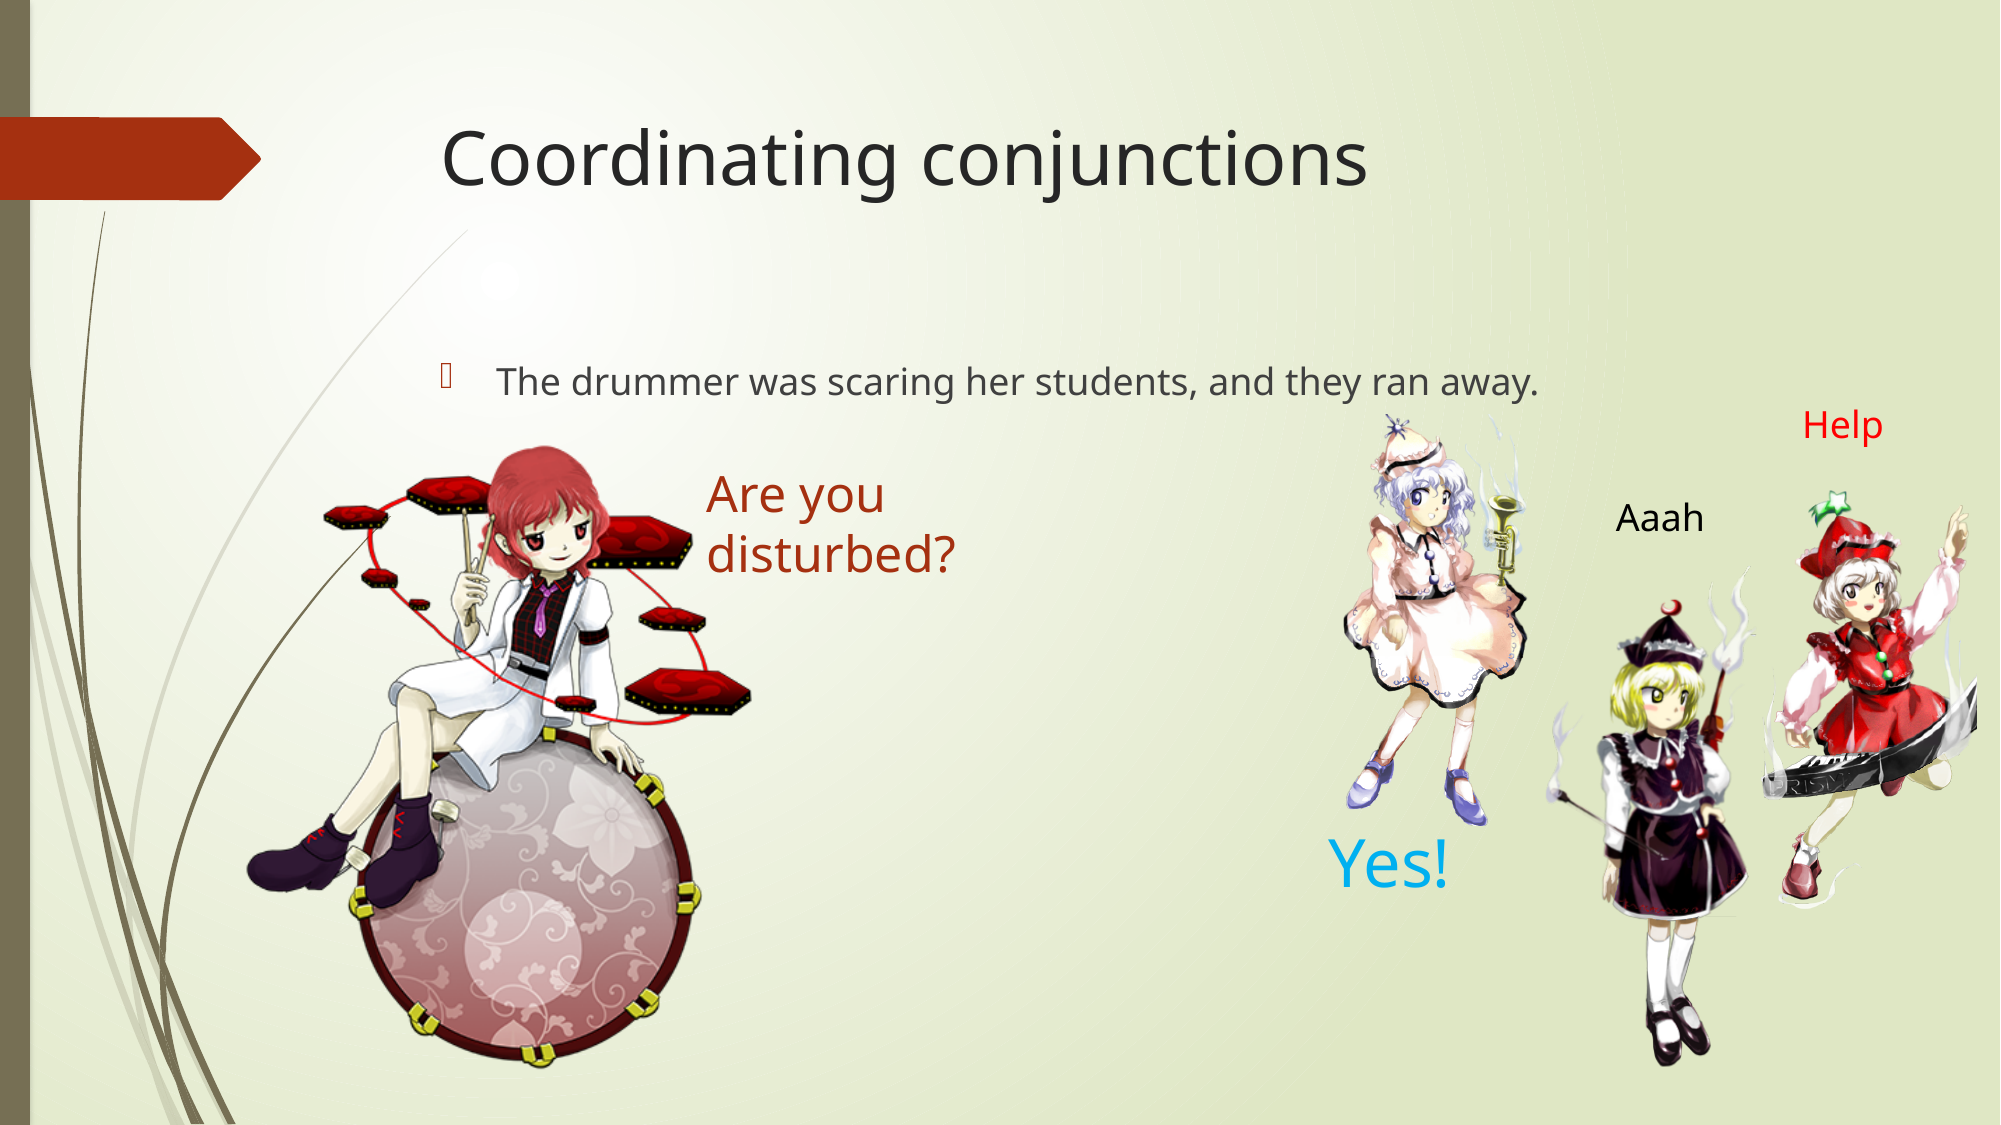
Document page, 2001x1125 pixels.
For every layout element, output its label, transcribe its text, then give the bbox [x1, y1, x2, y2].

picture [244, 429, 759, 1073]
text_box Aaah [1601, 487, 1721, 547]
picture [1311, 393, 1977, 1090]
list The drummer was scaring her students, and they ran away. [424, 350, 1888, 970]
text_box Yes! [1313, 857, 1534, 909]
text_box Are you disturbed? [762, 455, 1162, 591]
text_box Help [1787, 393, 1902, 454]
title Coordinating conjunctions [425, 102, 1888, 313]
